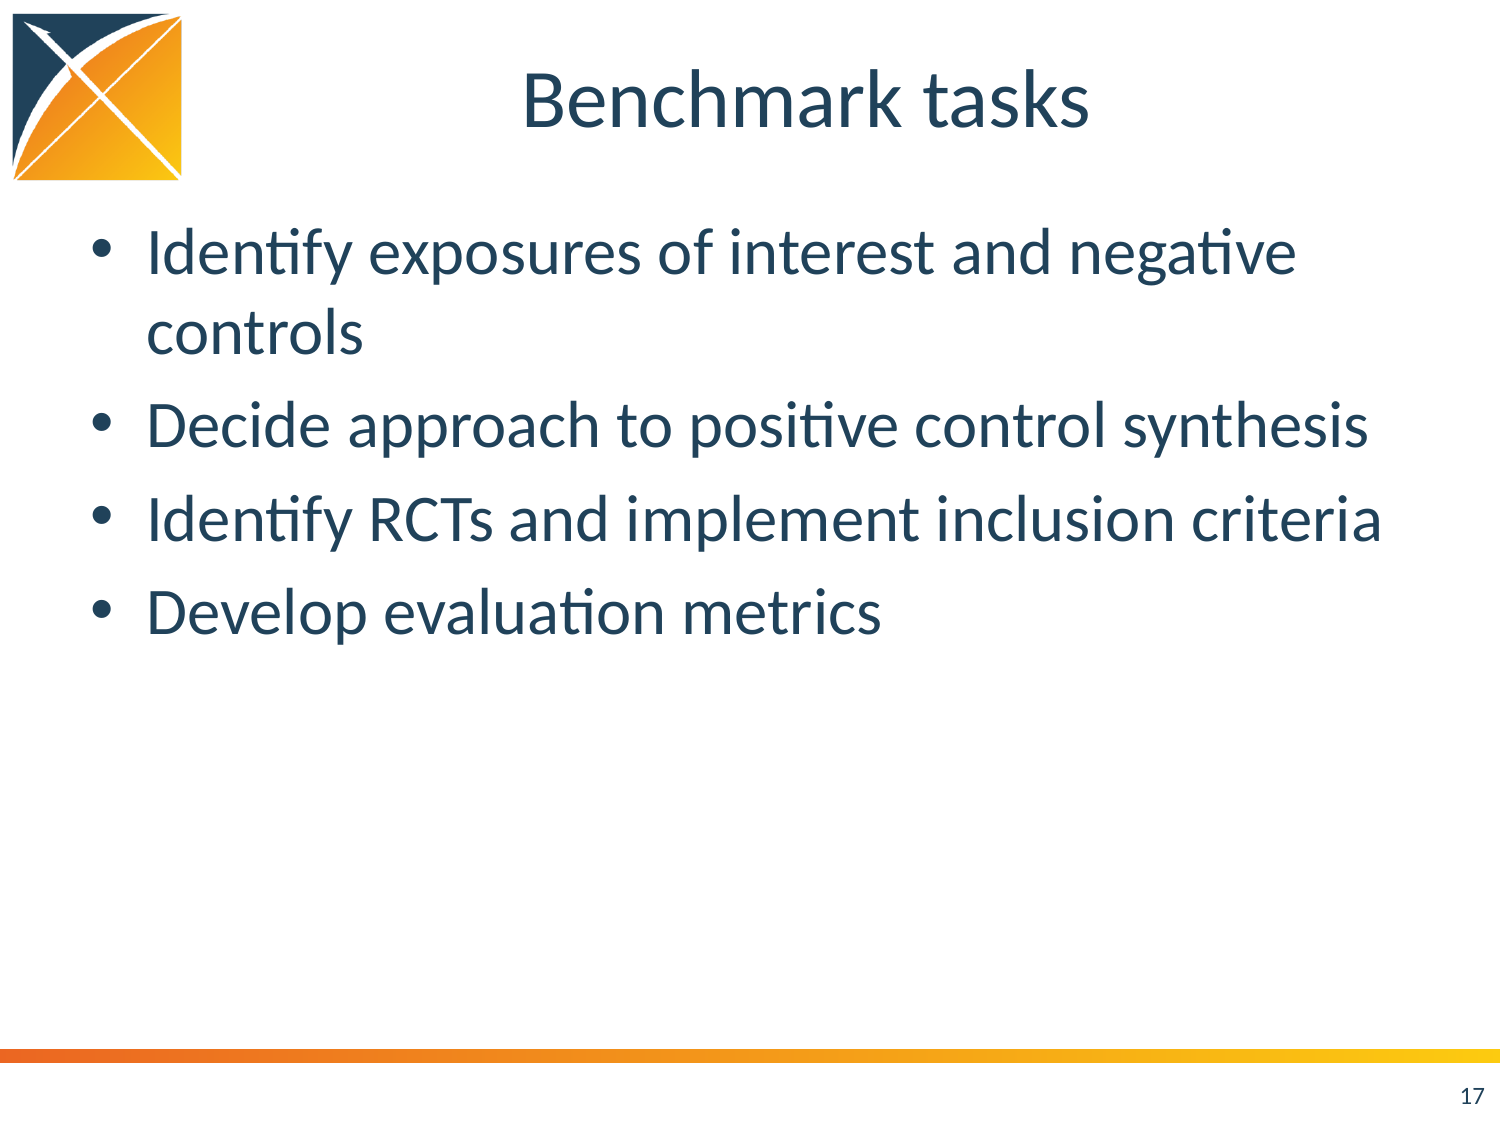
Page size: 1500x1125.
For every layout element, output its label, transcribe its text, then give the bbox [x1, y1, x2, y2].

title Benchmark tasks [187, 24, 1425, 163]
slide_number 17 [1149, 1065, 1500, 1125]
picture [0, 0, 206, 200]
list Identify exposures of interest and negative controls Decide approach to positive control synthesis Identify RCTs and implement inclusion criteria Develop evaluation metrics [75, 200, 1425, 1005]
